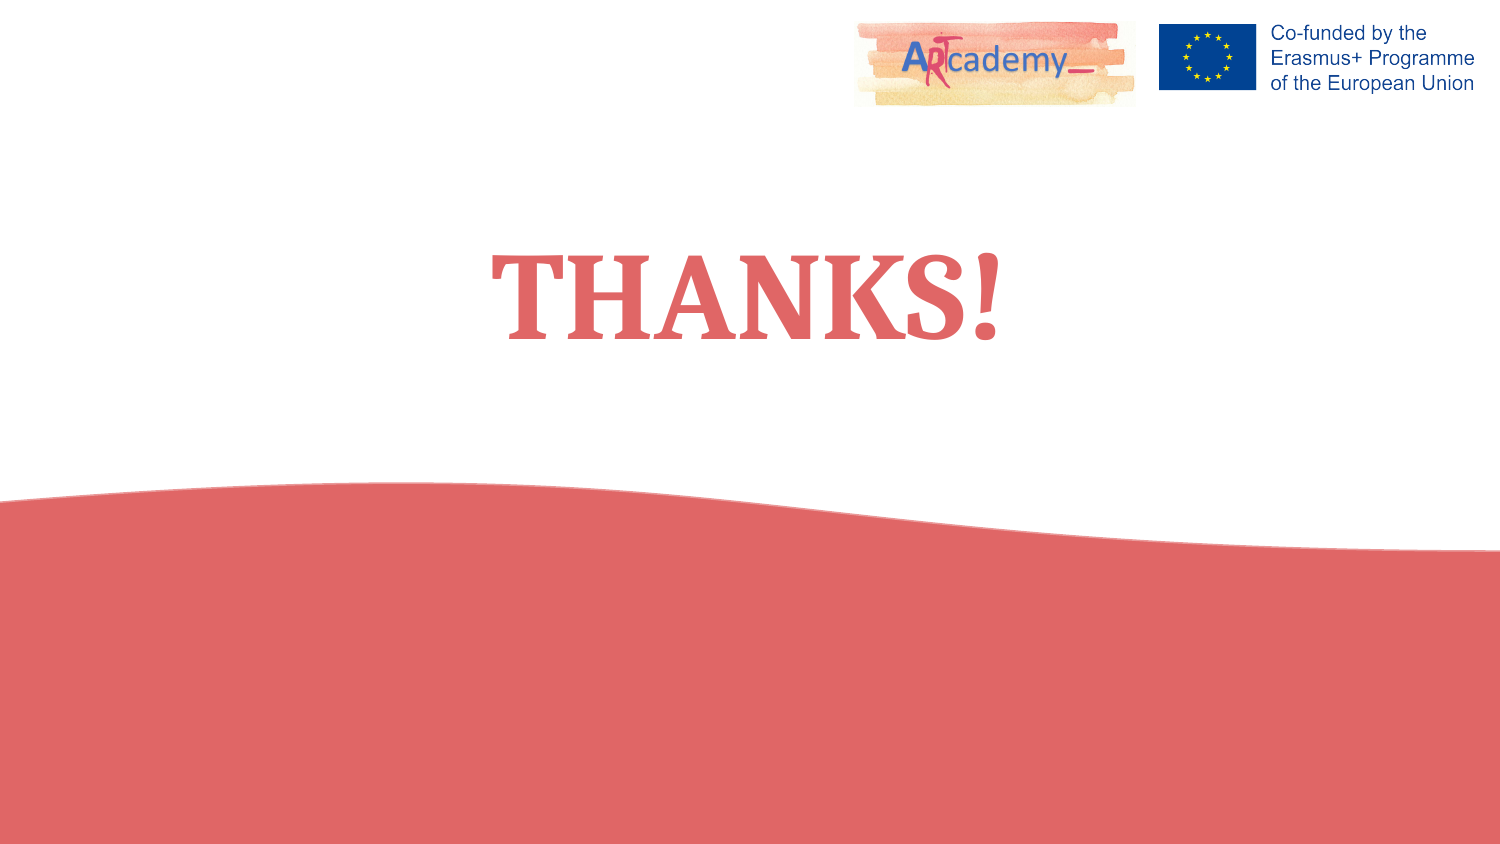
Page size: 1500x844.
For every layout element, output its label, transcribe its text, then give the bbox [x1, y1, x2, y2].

title THANKS! [164, 200, 1336, 422]
picture [854, 2, 1137, 138]
text_box [0, 483, 1500, 844]
picture [1158, 24, 1474, 94]
